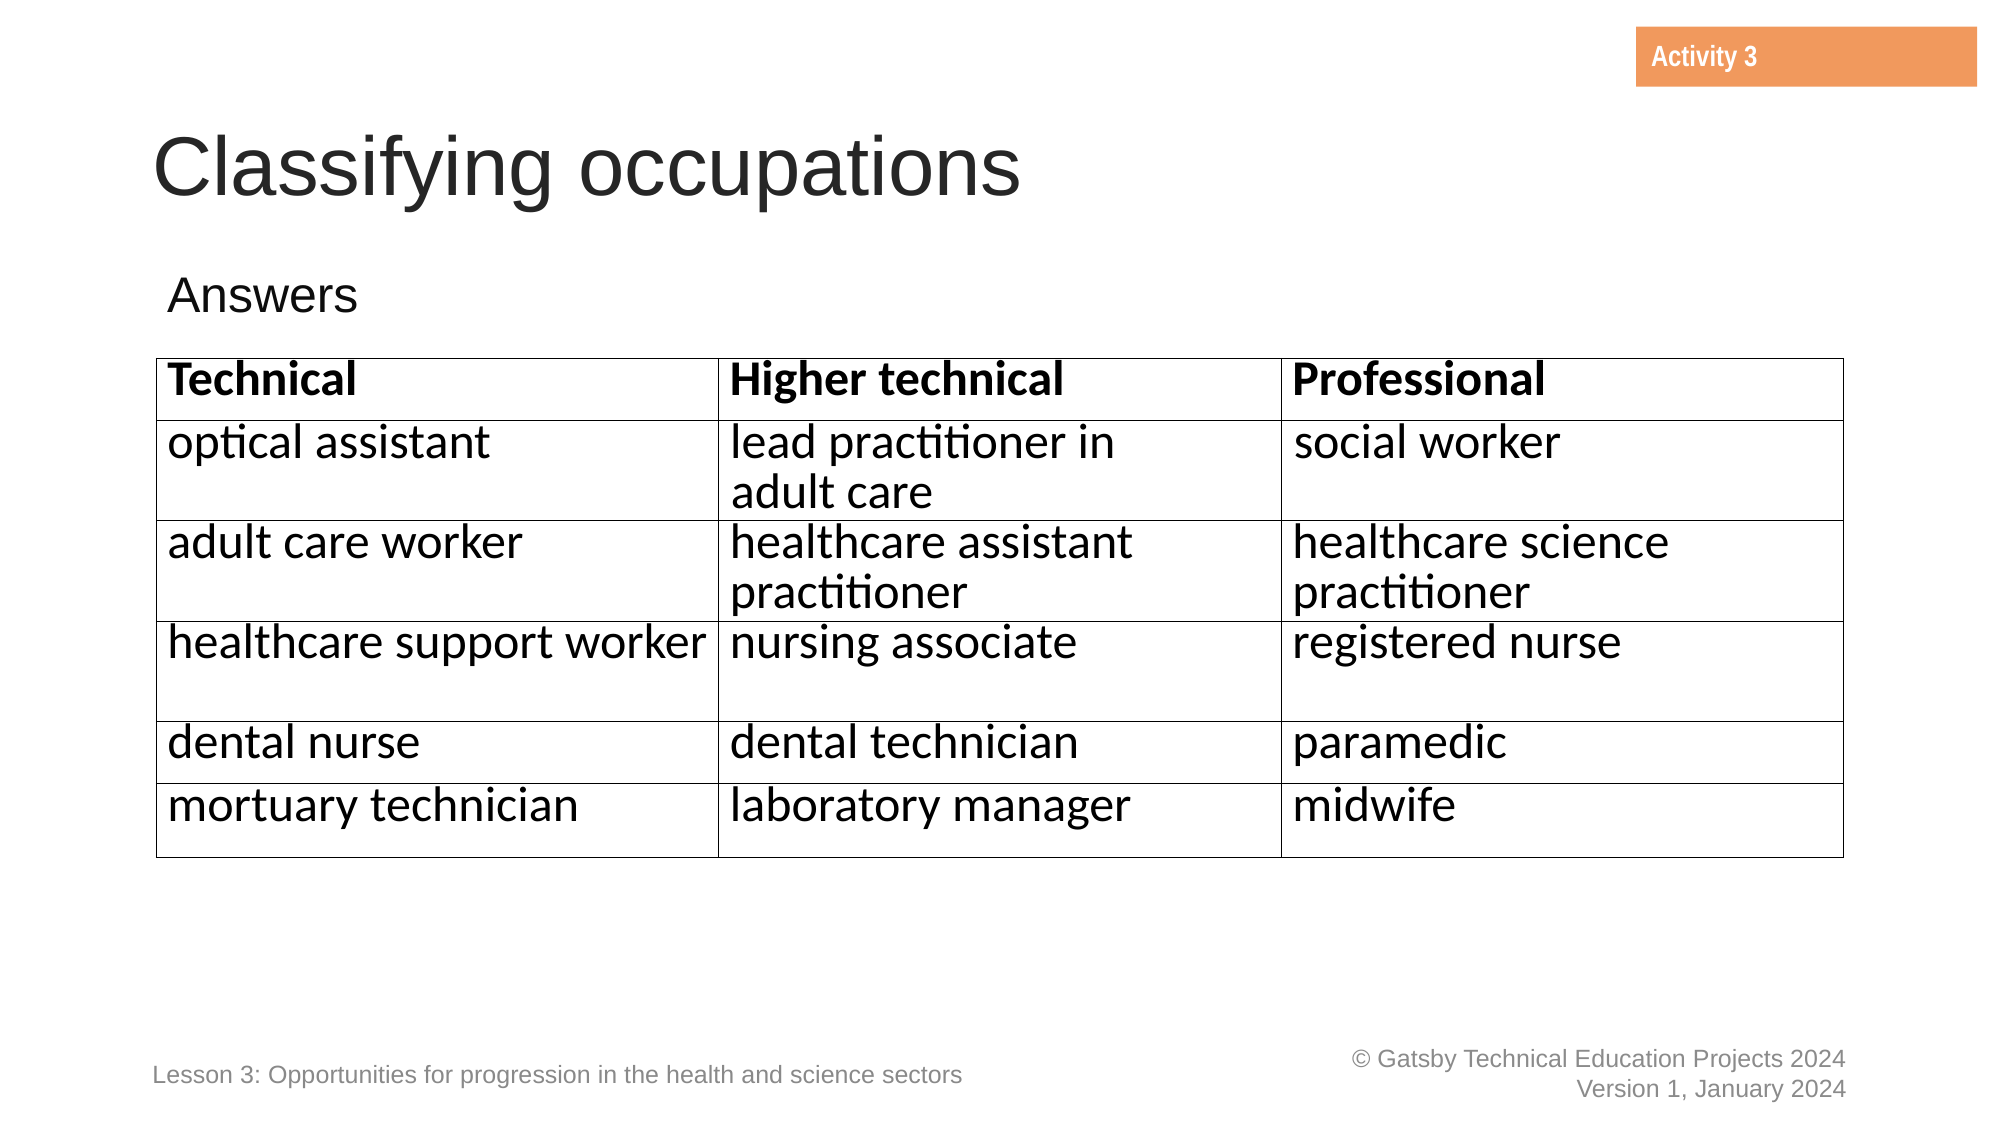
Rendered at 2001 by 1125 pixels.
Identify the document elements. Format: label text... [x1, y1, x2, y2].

table_cell healthcare assistant practitioner [719, 521, 1281, 621]
table_cell mortuary technician [157, 784, 718, 857]
table_cell dental nurse [157, 722, 718, 783]
table_cell adult care worker [157, 521, 718, 621]
table_cell social worker [1282, 421, 1843, 520]
table_cell nursing associate [719, 622, 1281, 721]
table_header Technical [157, 359, 718, 420]
table_cell paramedic [1282, 722, 1843, 783]
table_cell midwife [1282, 784, 1843, 857]
table_cell registered nurse [1282, 622, 1843, 721]
table_cell healthcare support worker [157, 622, 718, 721]
list Answers [137, 228, 1300, 943]
table_cell dental technician [719, 722, 1281, 783]
table_cell lead practitioner in adult care [719, 421, 1281, 520]
table_header Professional [1282, 359, 1843, 420]
table_header Higher technical [719, 359, 1281, 420]
title Classifying occupations [137, 59, 1863, 278]
list Activity 3 [1636, 26, 1978, 87]
table_cell optical assistant [157, 421, 718, 520]
list Lesson 3: Opportunities for progression in the health and science sectors [137, 1042, 1069, 1103]
table_cell laboratory manager [719, 784, 1281, 857]
table_cell healthcare science practitioner [1282, 521, 1843, 621]
